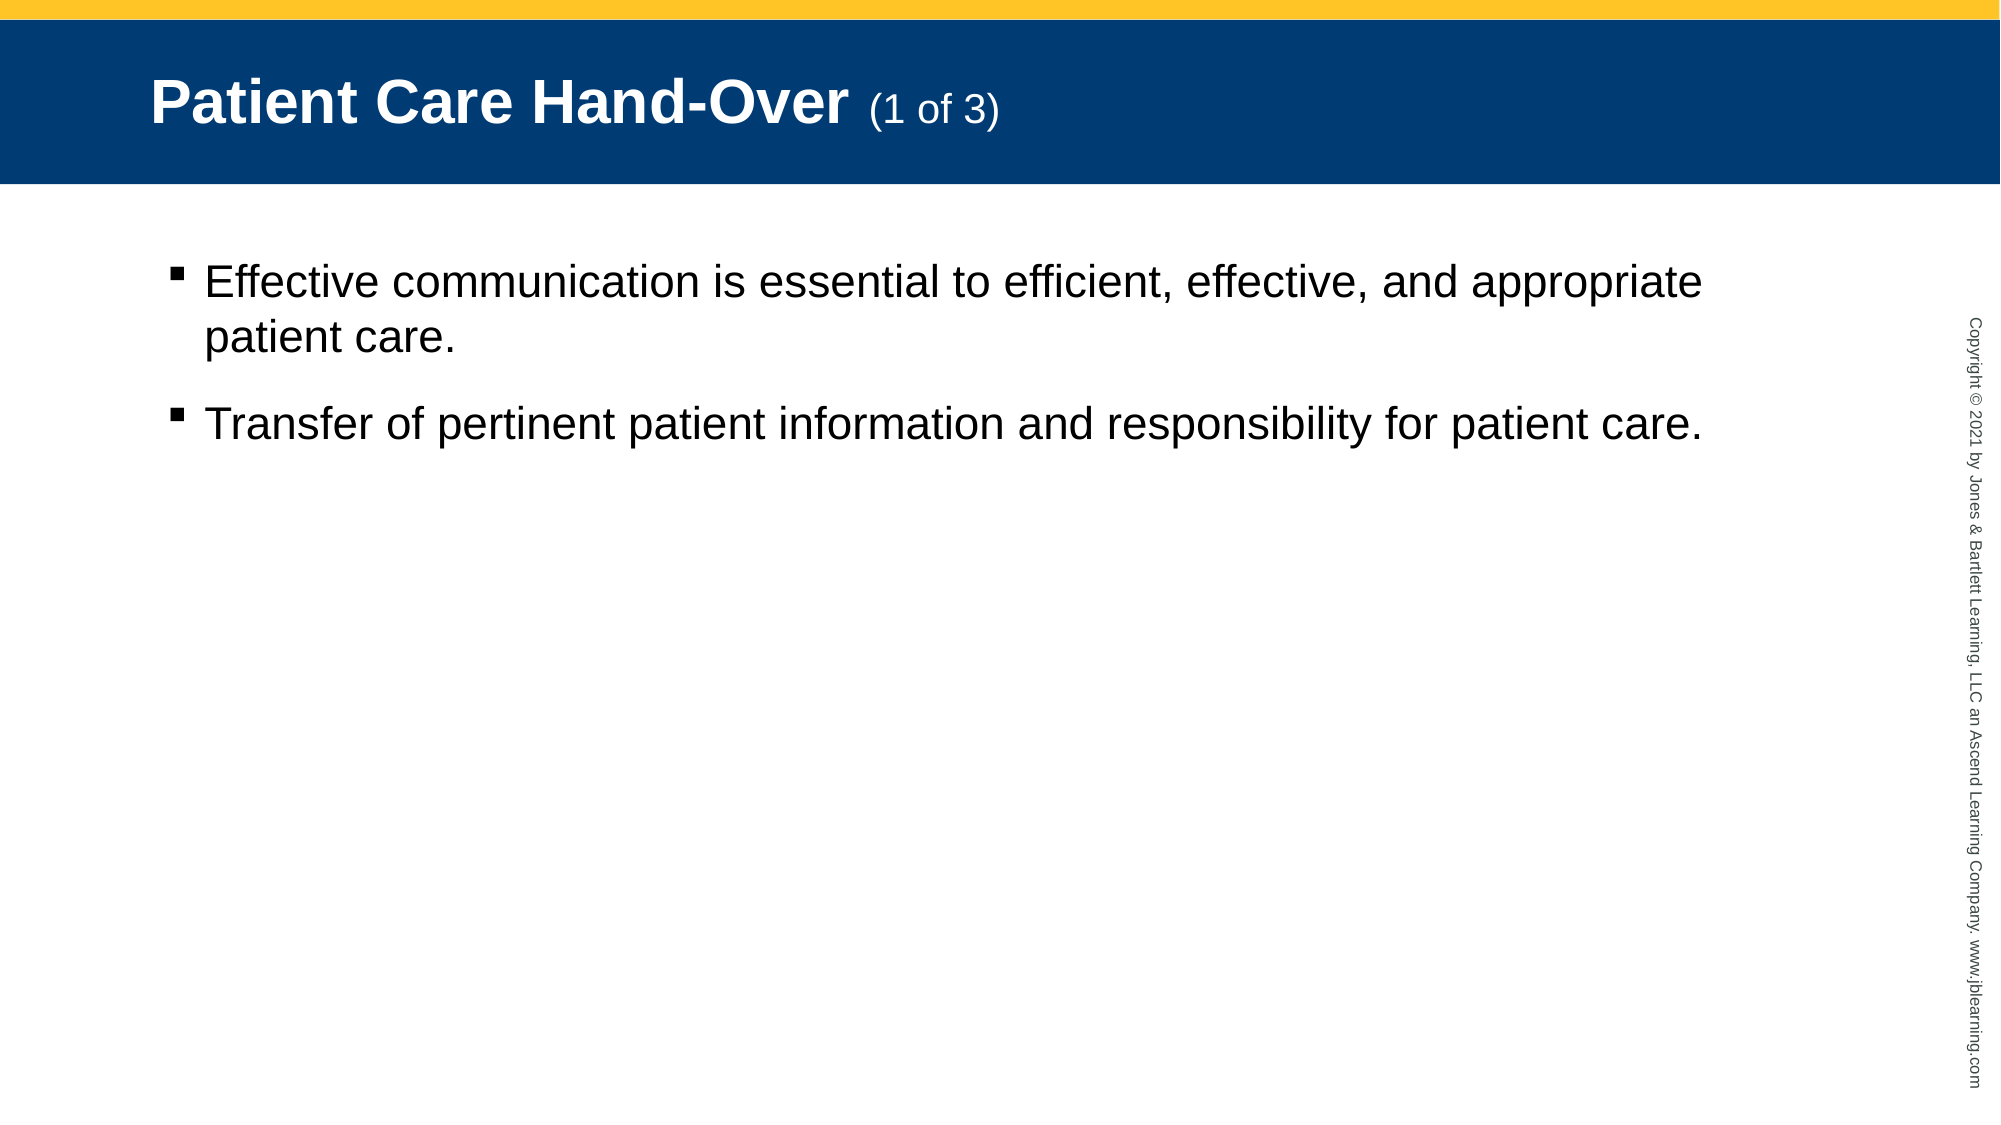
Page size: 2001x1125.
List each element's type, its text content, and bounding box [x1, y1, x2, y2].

list Effective communication is essential to efficient, effective, and appropriate patient care. Transfer of pertinent patient information and responsibility for patient care. [151, 244, 1840, 1016]
title Patient Care Hand-Over (1 of 3) [0, 19, 2000, 185]
